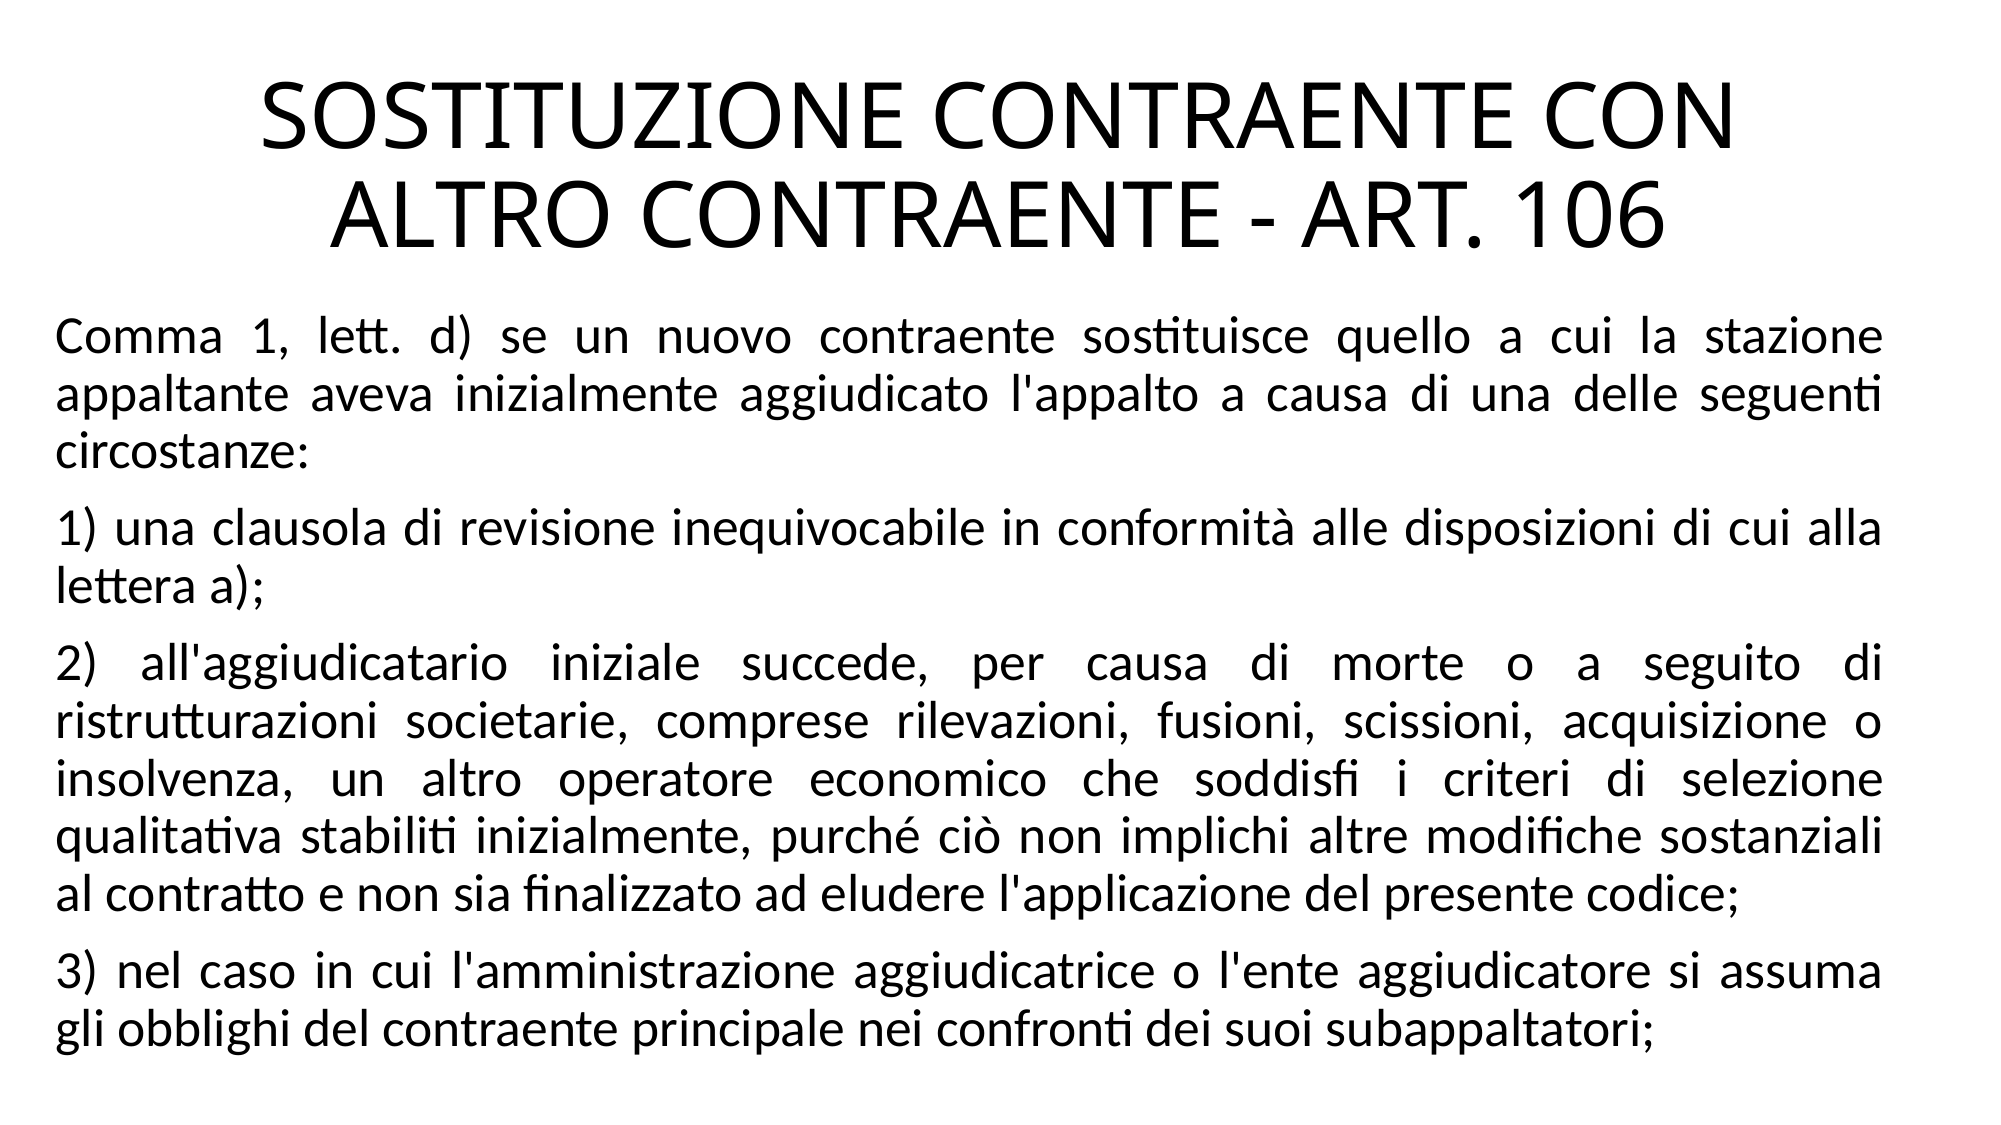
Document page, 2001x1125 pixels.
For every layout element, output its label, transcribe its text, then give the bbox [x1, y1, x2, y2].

title SOSTITUZIONE CONTRAENTE CON ALTRO CONTRAENTE - ART. 106 [137, 59, 1863, 278]
list Comma 1, lett. d) se un nuovo contraente sostituisce quello a cui la stazione appaltante aveva inizialmente aggiudicato l'appalto a causa di una delle seguenti circostanze: 1) una clausola di revisione inequivocabile in conformità alle disposizioni di cui alla lettera a); 2) all'aggiudicatario iniziale succede, per causa di morte o a seguito di ristrutturazioni societarie, comprese rilevazioni, fusioni, scissioni, acquisizione o insolvenza, un altro operatore economico che soddisfi i criteri di selezione qualitativa stabiliti inizialmente, purché ciò non implichi altre modifiche sostanziali al contratto e non sia finalizzato ad eludere l'applicazione del presente codice; 3) nel caso in cui l'amministrazione aggiudicatrice o l'ente aggiudicatore si assuma gli obblighi del contraente principale nei confronti dei suoi subappaltatori; [40, 299, 1900, 1078]
